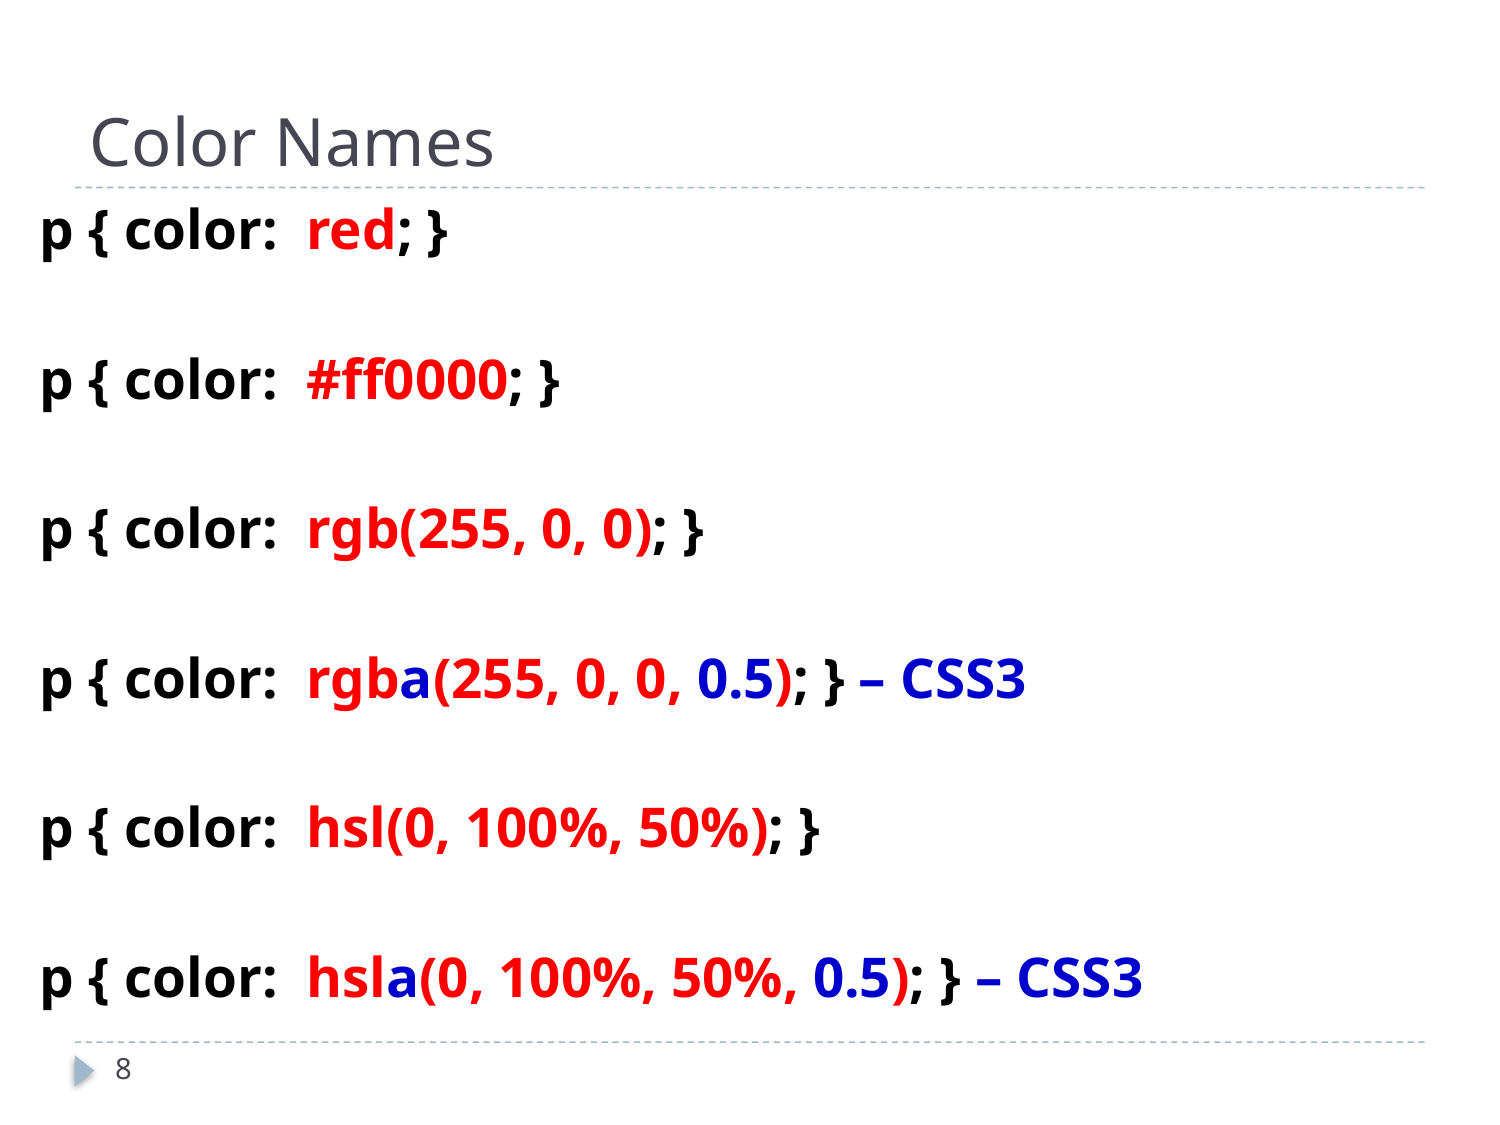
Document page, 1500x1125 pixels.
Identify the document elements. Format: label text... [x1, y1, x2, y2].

list p { color: red; } p { color: #ff0000; } p { color: rgb(255, 0, 0); } p { color: rgba(255, 0, 0, 0.5); } – CSS3 p { color: hsl(0, 100%, 50%); } p { color: hsla(0, 100%, 50%, 0.5); } – CSS3 [24, 187, 1488, 1025]
slide_number 8 [100, 1042, 426, 1103]
title Color Names [75, 24, 1425, 187]
